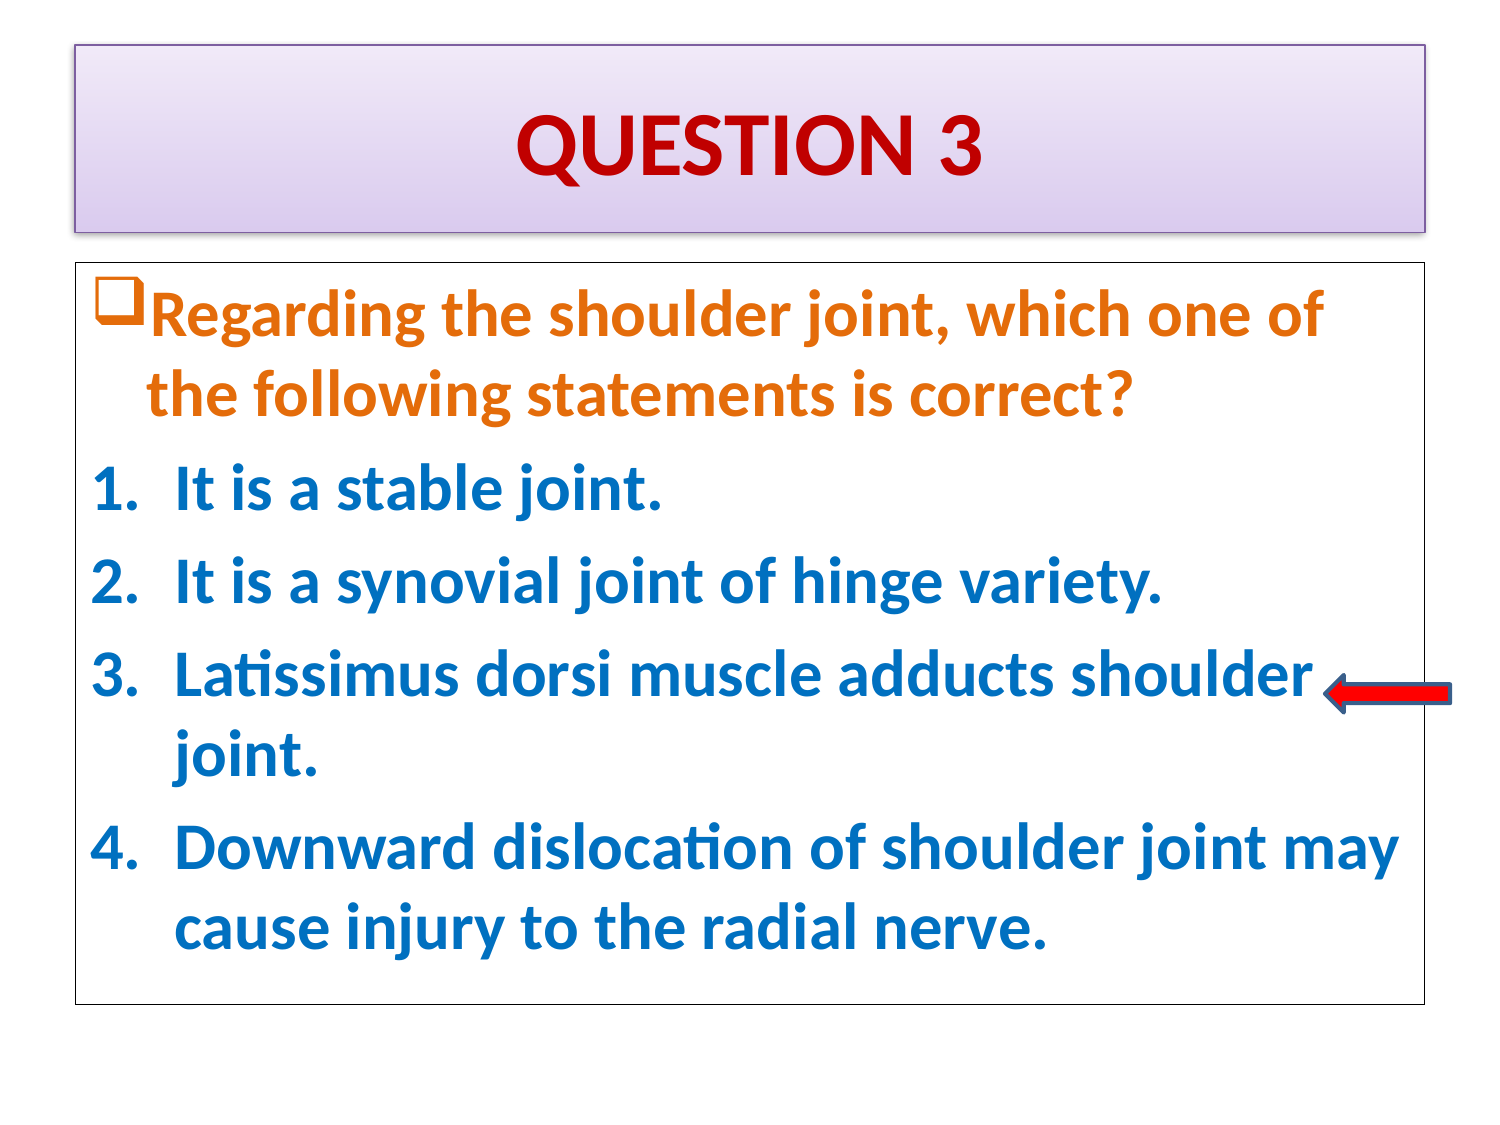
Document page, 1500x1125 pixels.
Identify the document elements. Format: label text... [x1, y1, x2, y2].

text_box [1322, 673, 1453, 715]
list Regarding the shoulder joint, which one of the following statements is correct? It is a stable joint. It is a synovial joint of hinge variety. Latissimus dorsi muscle adducts shoulder joint. Downward dislocation of shoulder joint may cause injury to the radial nerve. [75, 262, 1425, 1005]
title QUESTION 3 [74, 44, 1426, 233]
